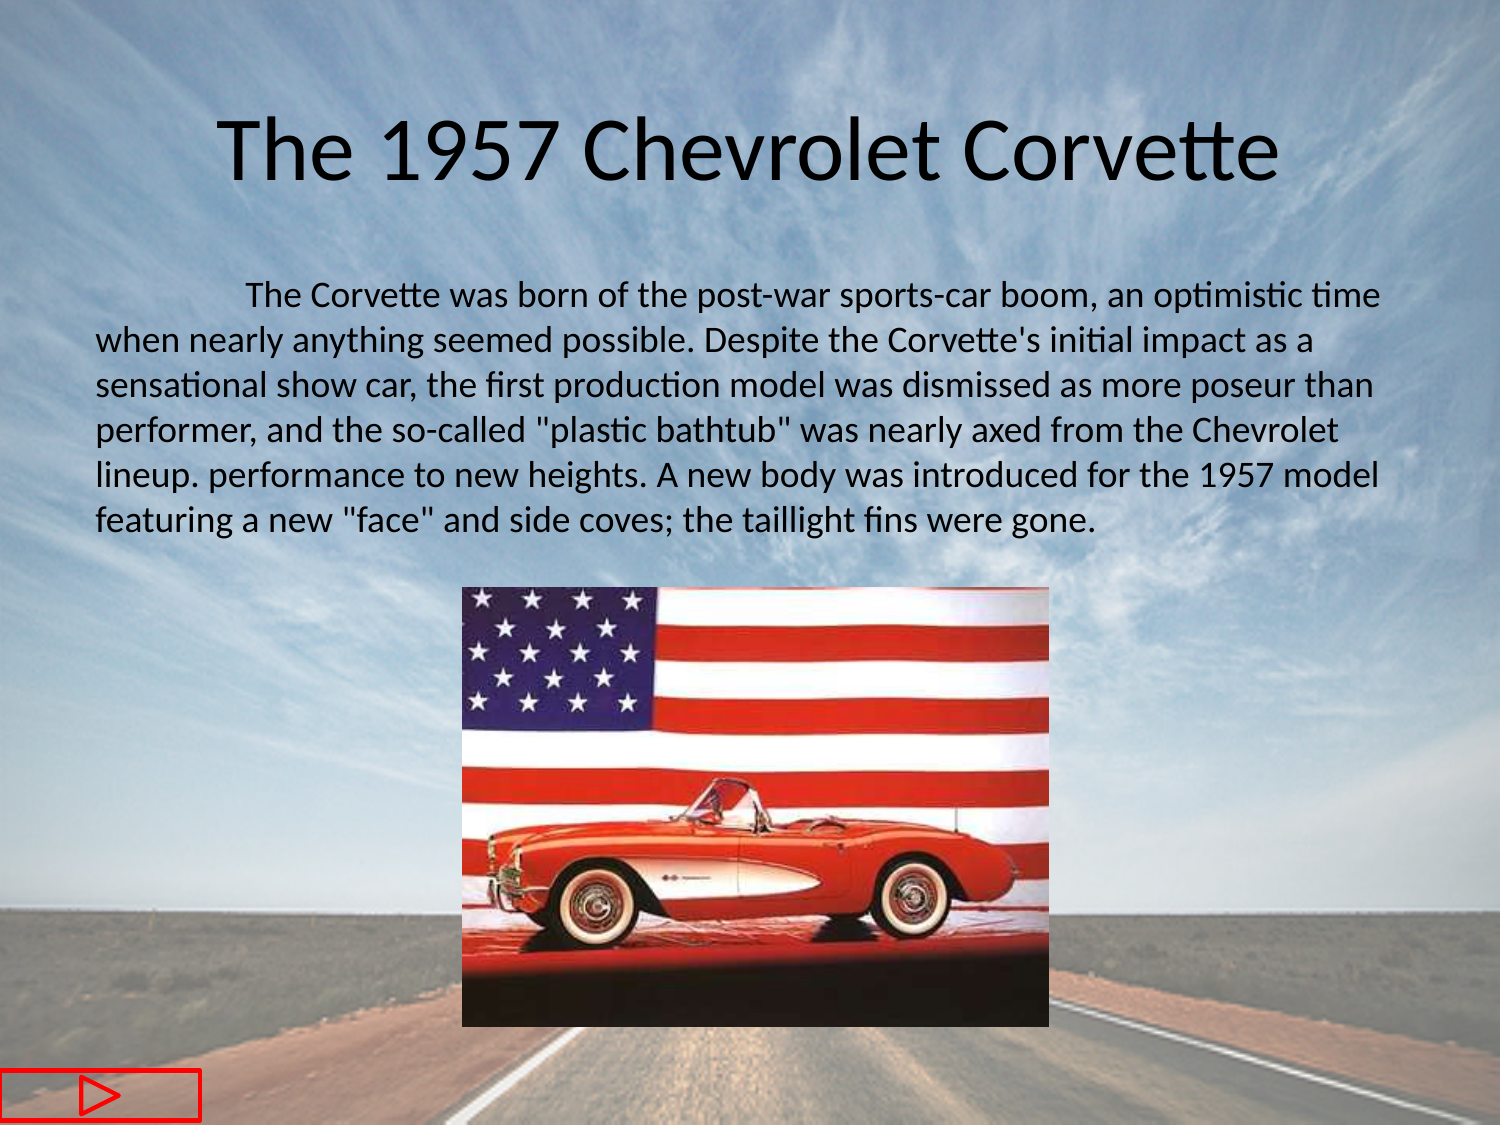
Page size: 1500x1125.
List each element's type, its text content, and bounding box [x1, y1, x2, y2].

text_box [0, 1068, 202, 1123]
list The Corvette was born of the post-war sports-car boom, an optimistic time when nearly anything seemed possible. Despite the Corvette's initial impact as a sensational show car, the first production model was dismissed as more poseur than performer, and the so-called "plastic bathtub" was nearly axed from the Chevrolet lineup. performance to new heights. A new body was introduced for the 1957 model featuring a new "face" and side coves; the taillight fins were gone. [80, 262, 1431, 1005]
title The 1957 Chevrolet Corvette [0, 50, 1500, 238]
picture [462, 587, 1049, 1027]
